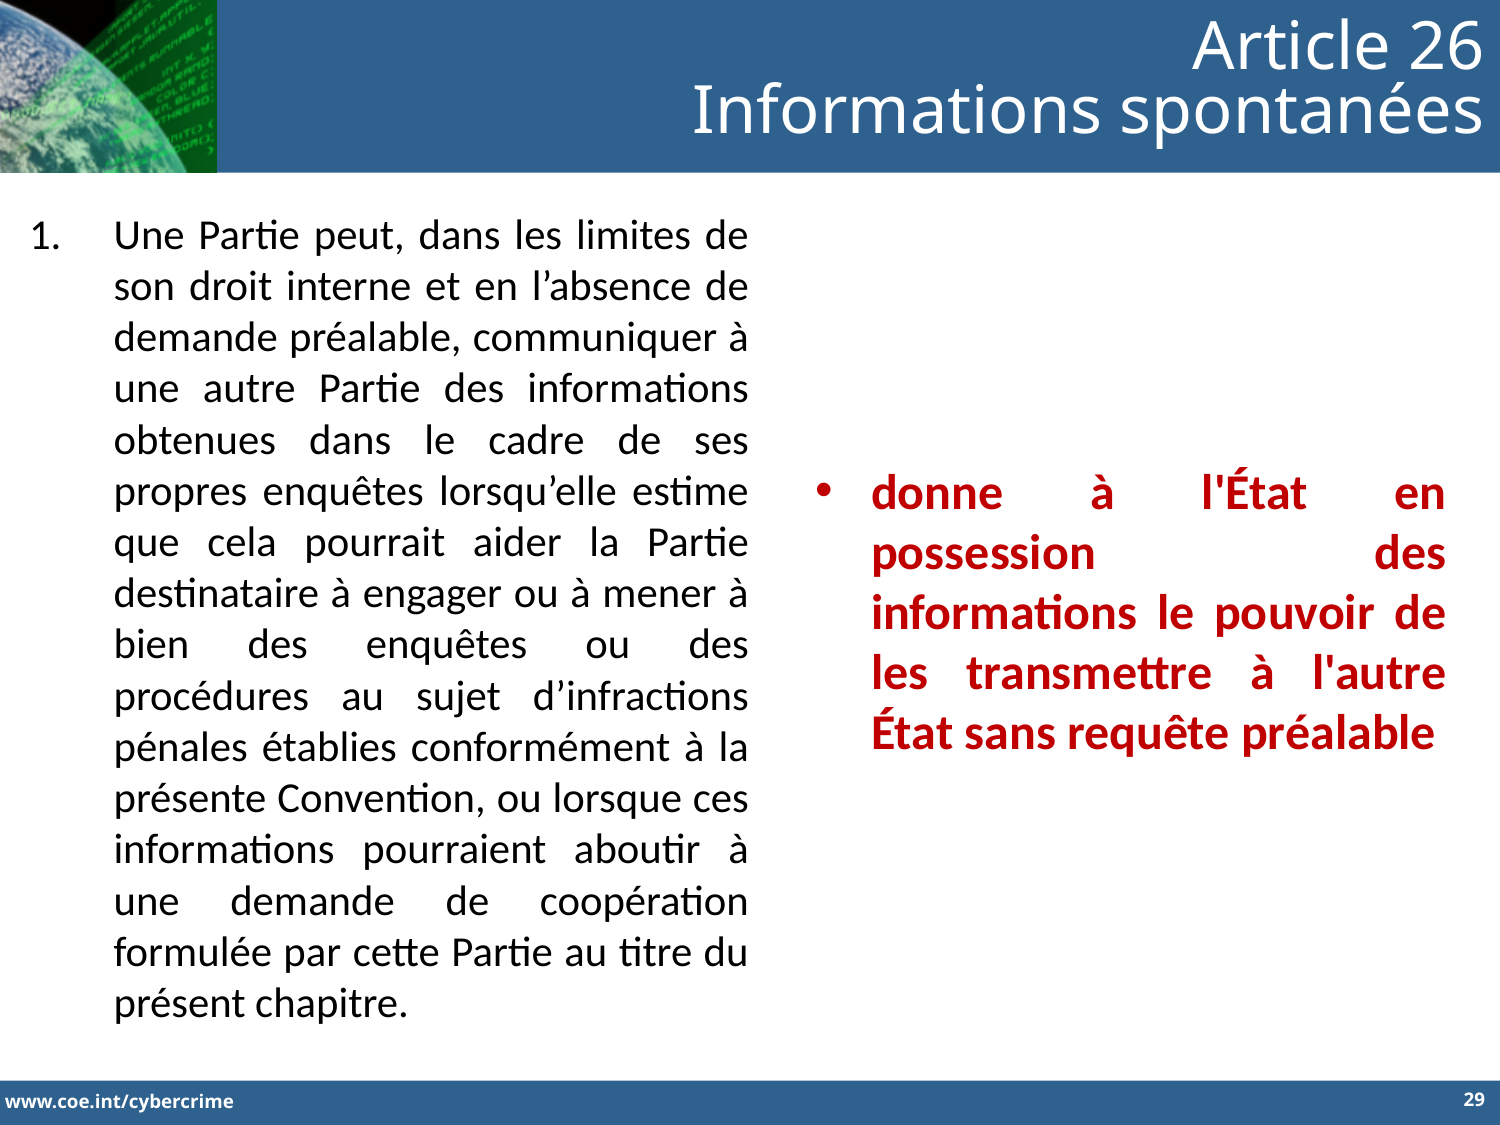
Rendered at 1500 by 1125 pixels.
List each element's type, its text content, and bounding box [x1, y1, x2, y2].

slide_number 29 [1149, 1079, 1500, 1125]
text_box Une Partie peut, dans les limites de son droit interne et en l’absence de demande préalable, communiquer à une autre Partie des informations obtenues dans le cadre de ses propres enquêtes lorsqu’elle estime que cela pourrait aider la Partie destinataire à engager ou à mener à bien des enquêtes ou des procédures au sujet d’infractions pénales établies conformément à la présente Convention, ou lorsque ces informations pourraient aboutir à une demande de coopération formulée par cette Partie au titre du présent chapitre. [14, 199, 765, 1034]
picture [0, 1, 217, 173]
text_box Article 26 Informations spontanées [410, 6, 1500, 159]
text_box donne à l'État en possession des informations le pouvoir de les transmettre à l'autre État sans requête préalable [800, 451, 1462, 767]
